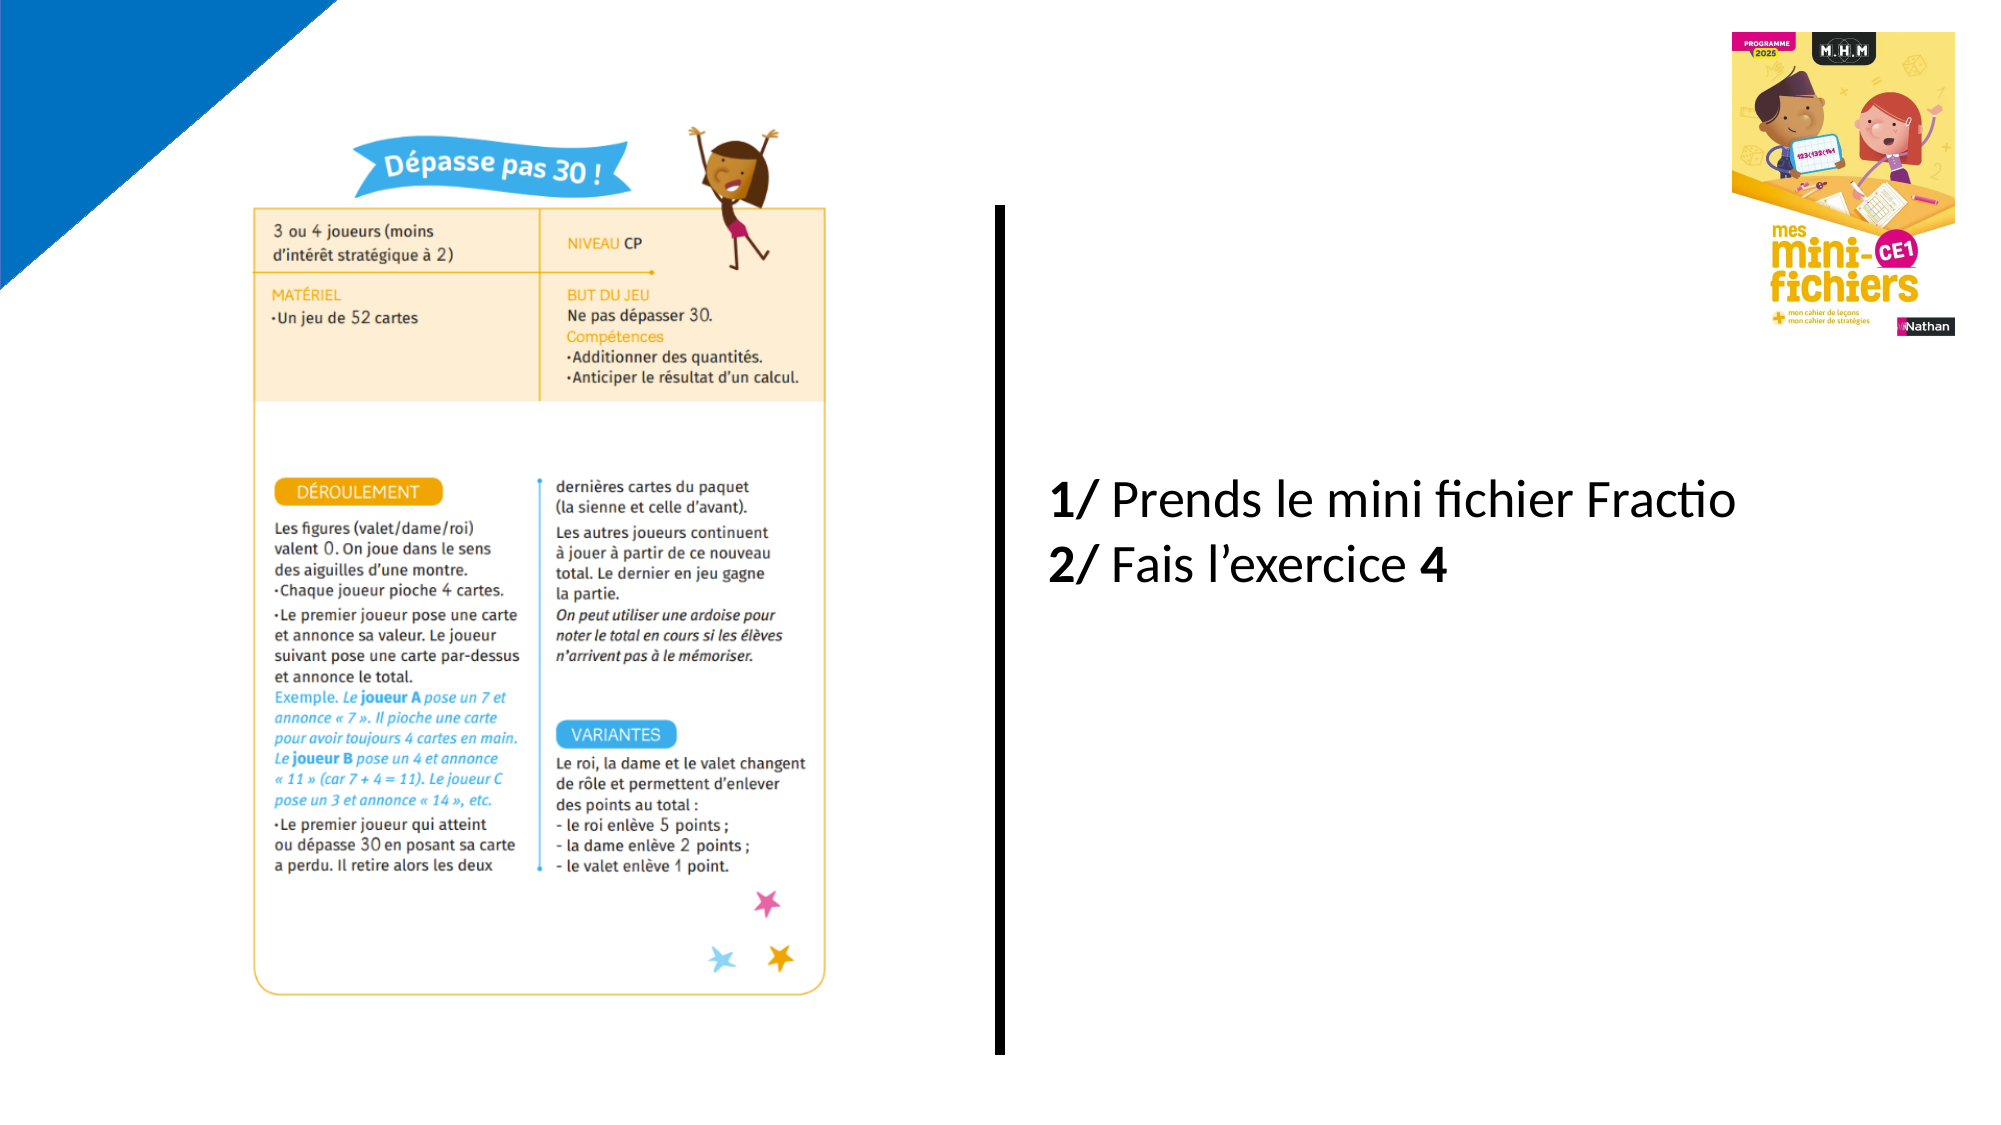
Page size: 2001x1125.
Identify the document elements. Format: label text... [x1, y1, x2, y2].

text_box 1/ Prends le mini fichier Fractio 2/ Fais l’exercice 4 [1033, 456, 1954, 602]
picture [1732, 32, 1955, 343]
text_box [0, 0, 337, 290]
picture [238, 122, 834, 1003]
